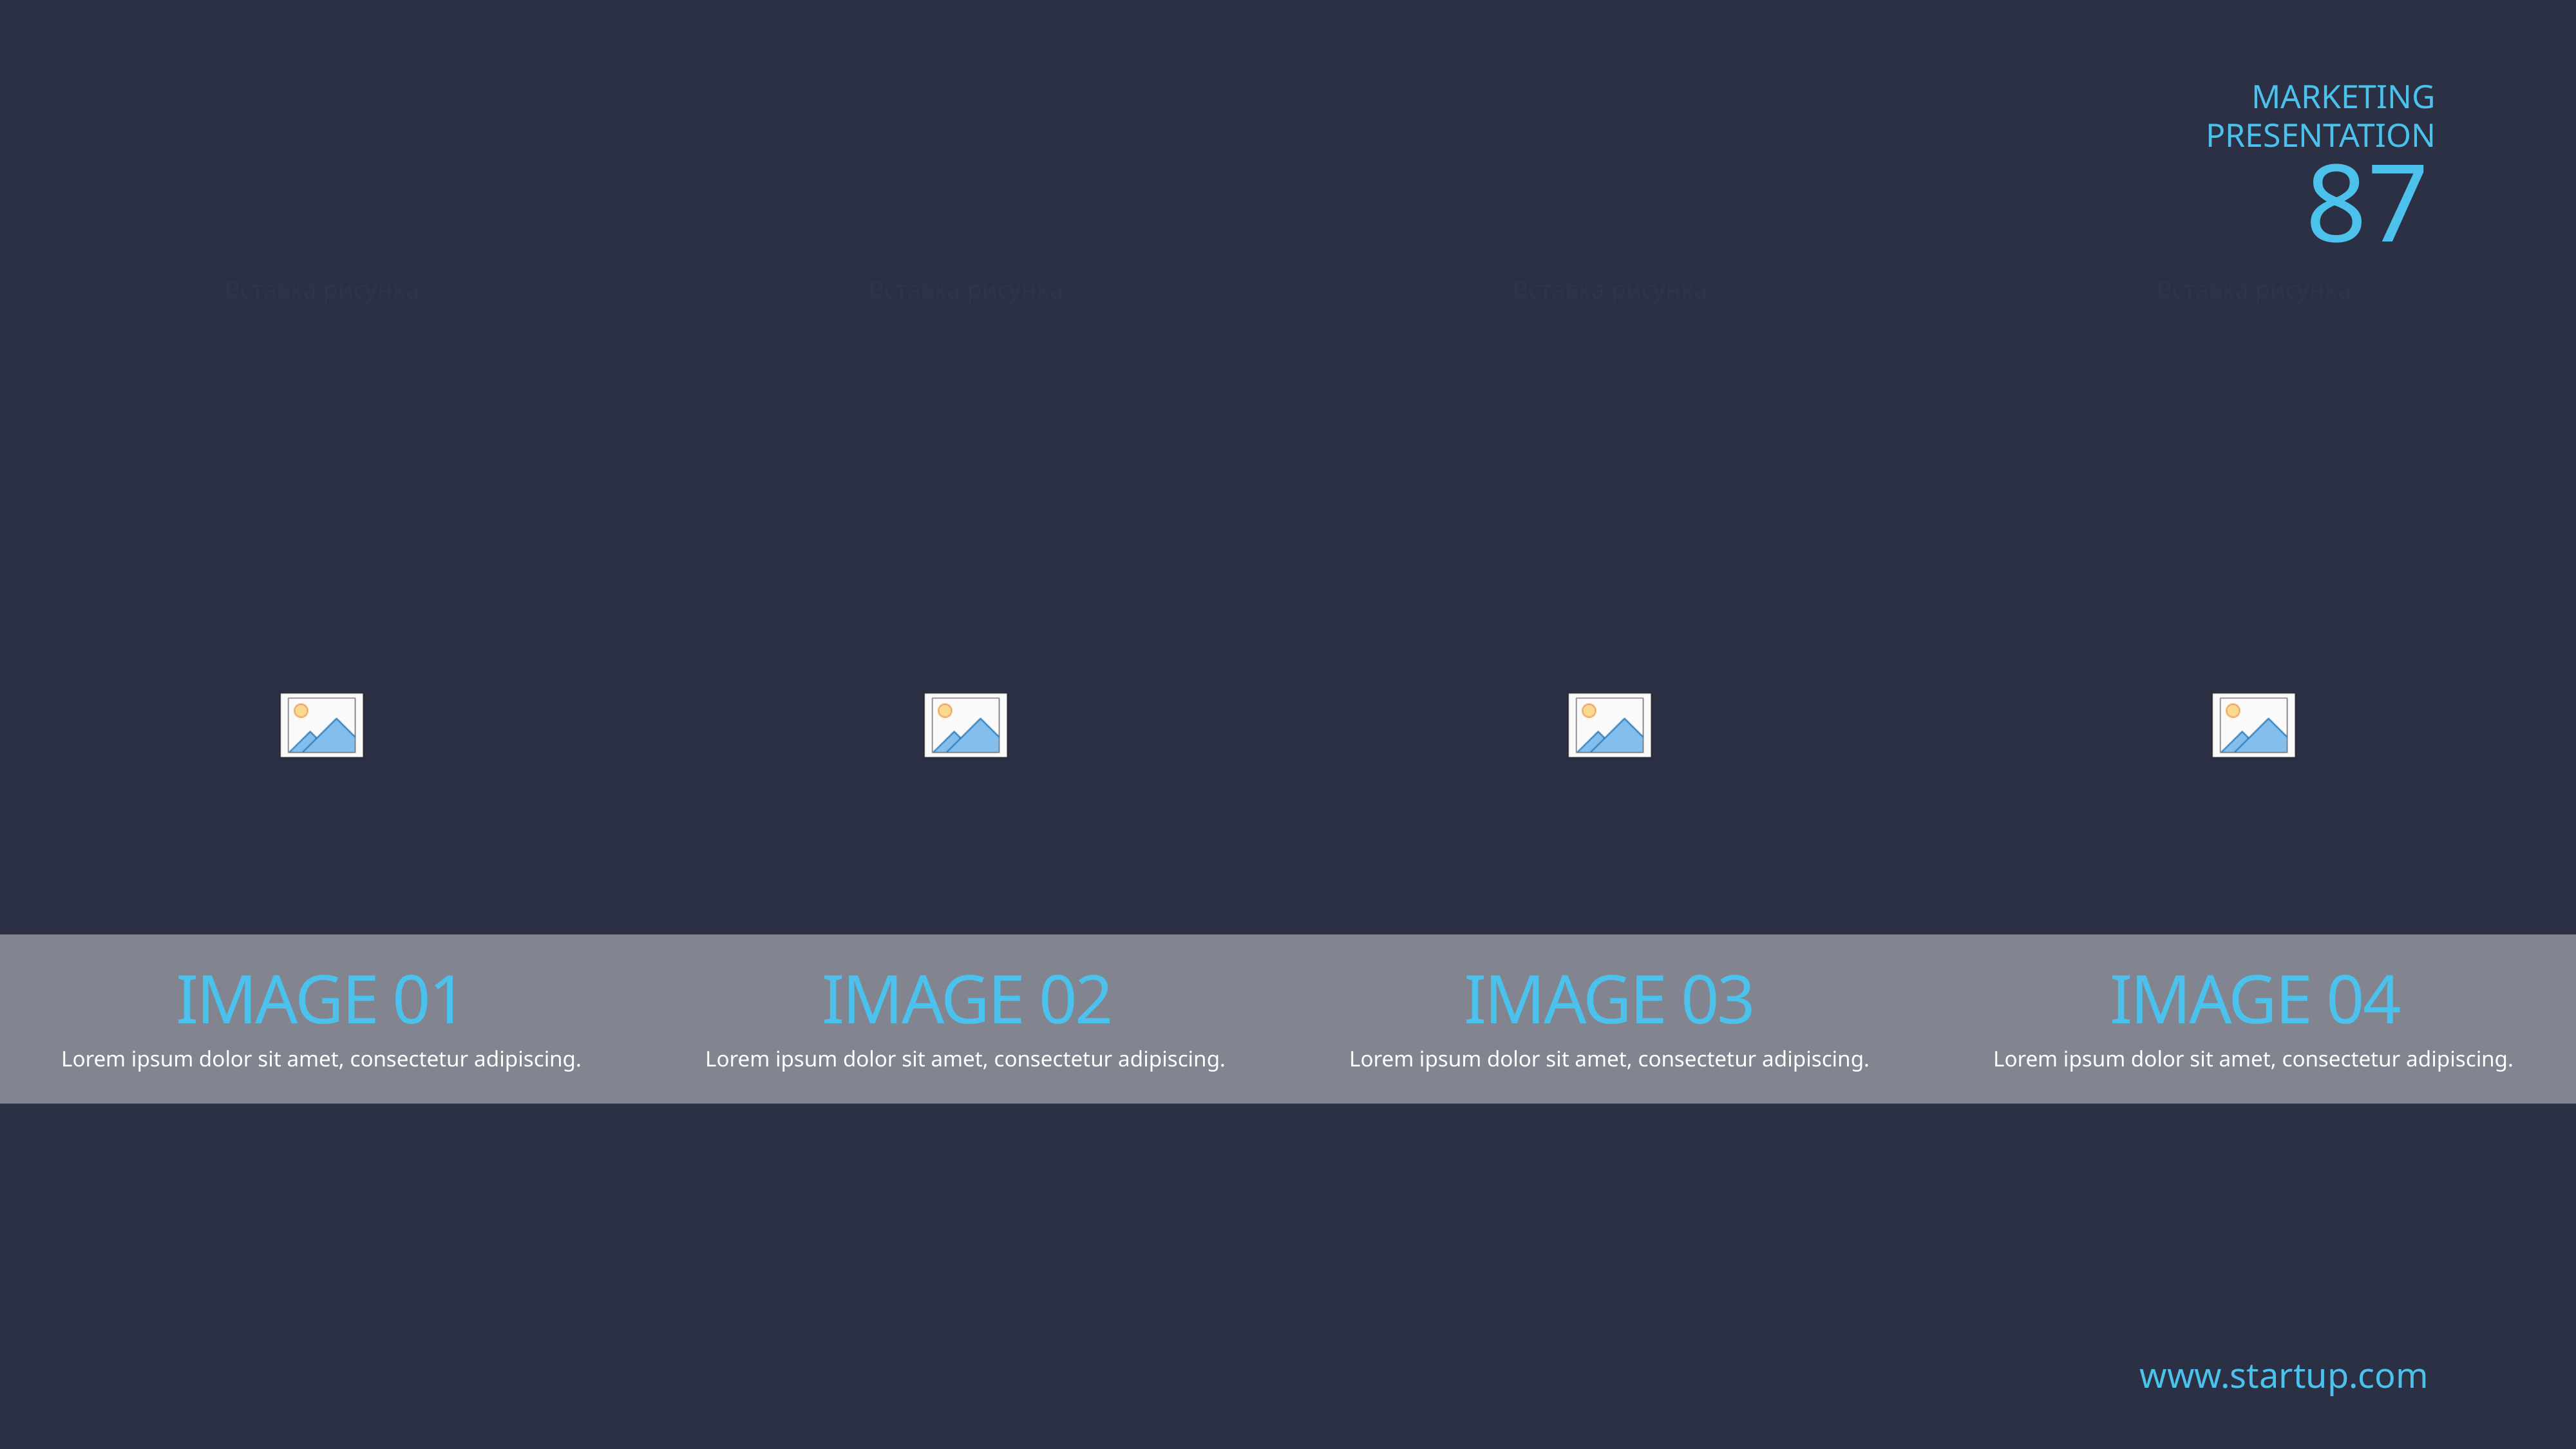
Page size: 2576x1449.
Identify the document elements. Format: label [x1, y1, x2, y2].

picture [0, 269, 2576, 1182]
